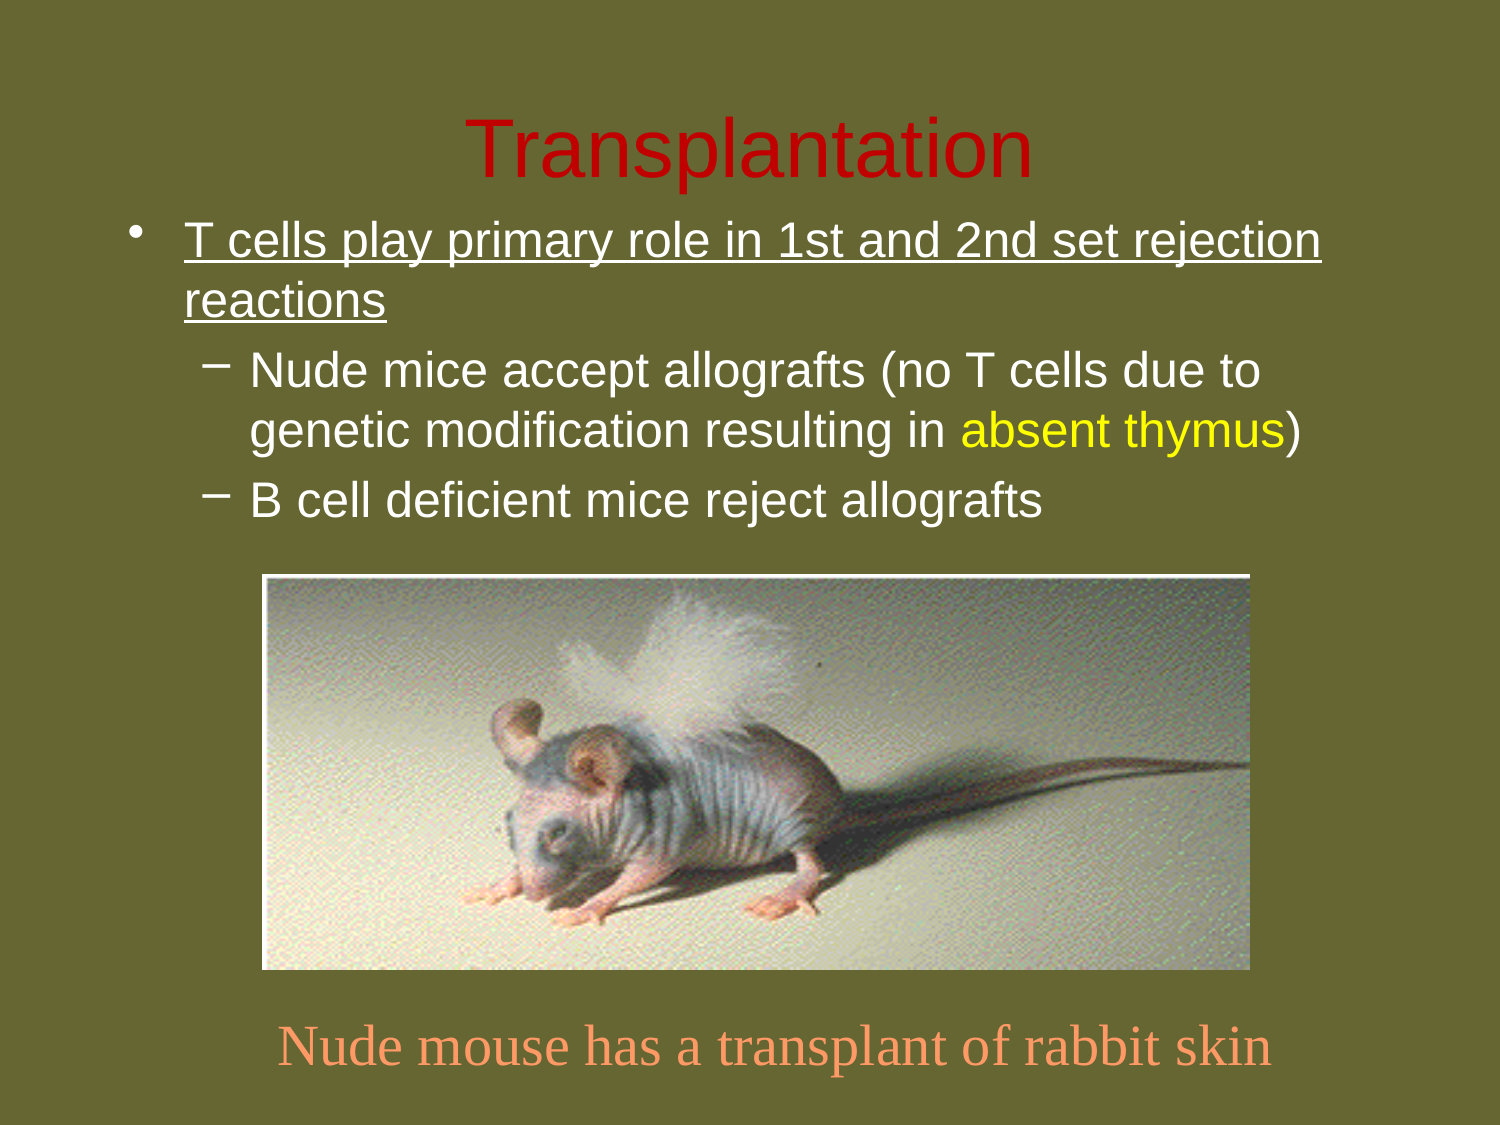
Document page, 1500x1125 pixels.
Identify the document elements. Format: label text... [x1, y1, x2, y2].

title Transplantation [112, 49, 1388, 199]
text_box Nude mouse has a transplant of rabbit skin [262, 999, 1325, 1085]
picture [262, 574, 1251, 970]
list T cells play primary role in 1st and 2nd set rejection reactions Nude mice accept allografts (no T cells due to genetic modification resulting in absent thymus) B cell deficient mice reject allografts [112, 199, 1388, 888]
